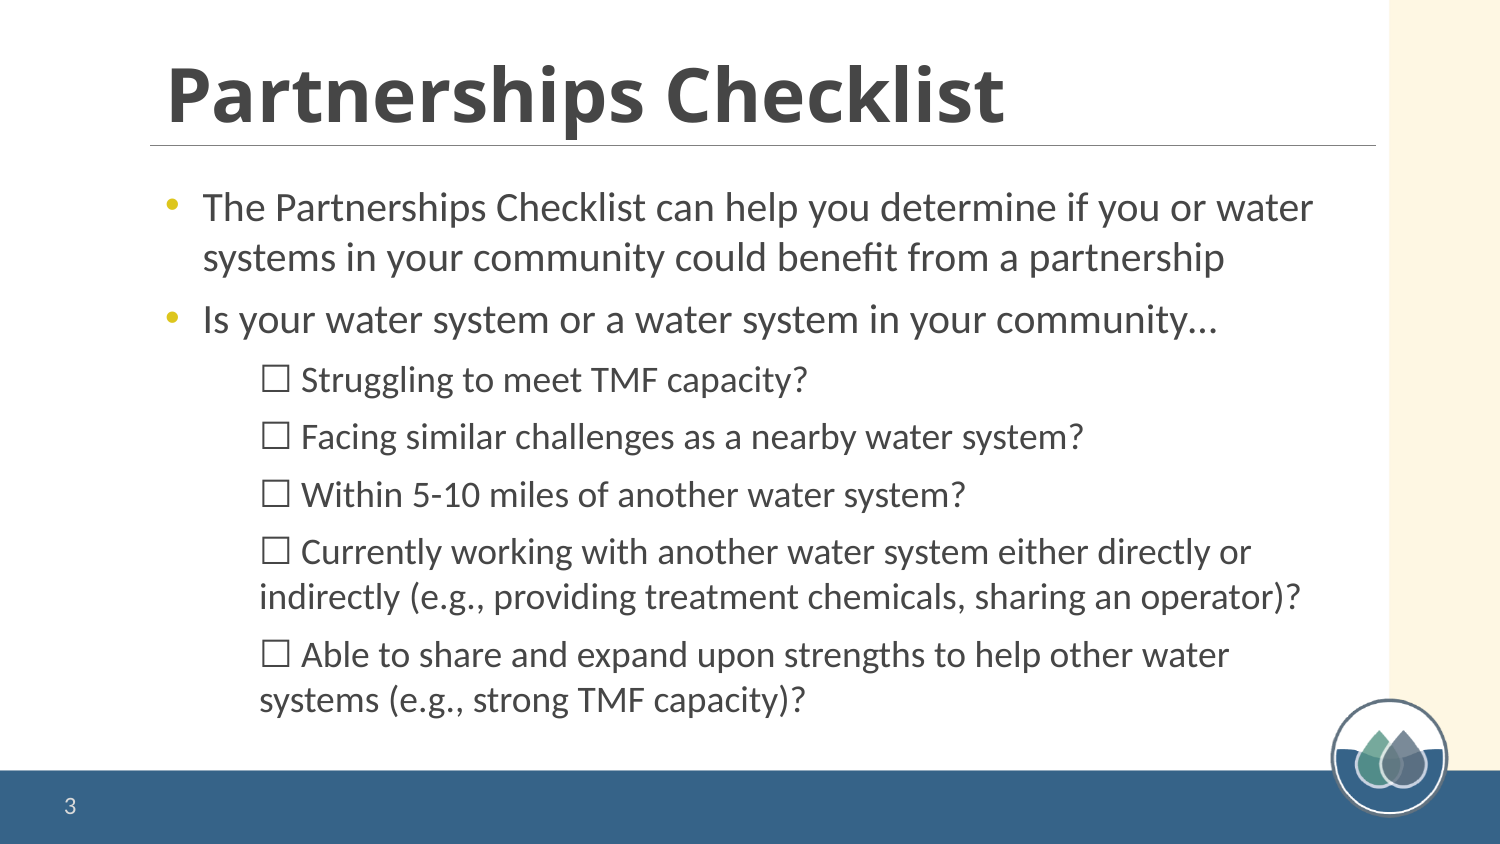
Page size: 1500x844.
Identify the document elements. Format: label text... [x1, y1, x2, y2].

list The Partnerships Checklist can help you determine if you or water systems in your community could benefit from a partnership Is your water system or a water system in your community… ☐ Struggling to meet TMF capacity? ☐ Facing similar challenges as a nearby water system? ☐ Within 5-10 miles of another water system? ☐ Currently working with another water system either directly or indirectly (e.g., providing treatment chemicals, sharing an operator)? ☐ Able to share and expand upon strengths to help other water systems (e.g., strong TMF capacity)? [150, 171, 1373, 760]
slide_number 3 [16, 782, 124, 828]
title Partnerships Checklist [150, 21, 1373, 146]
picture [0, 0, 1500, 844]
